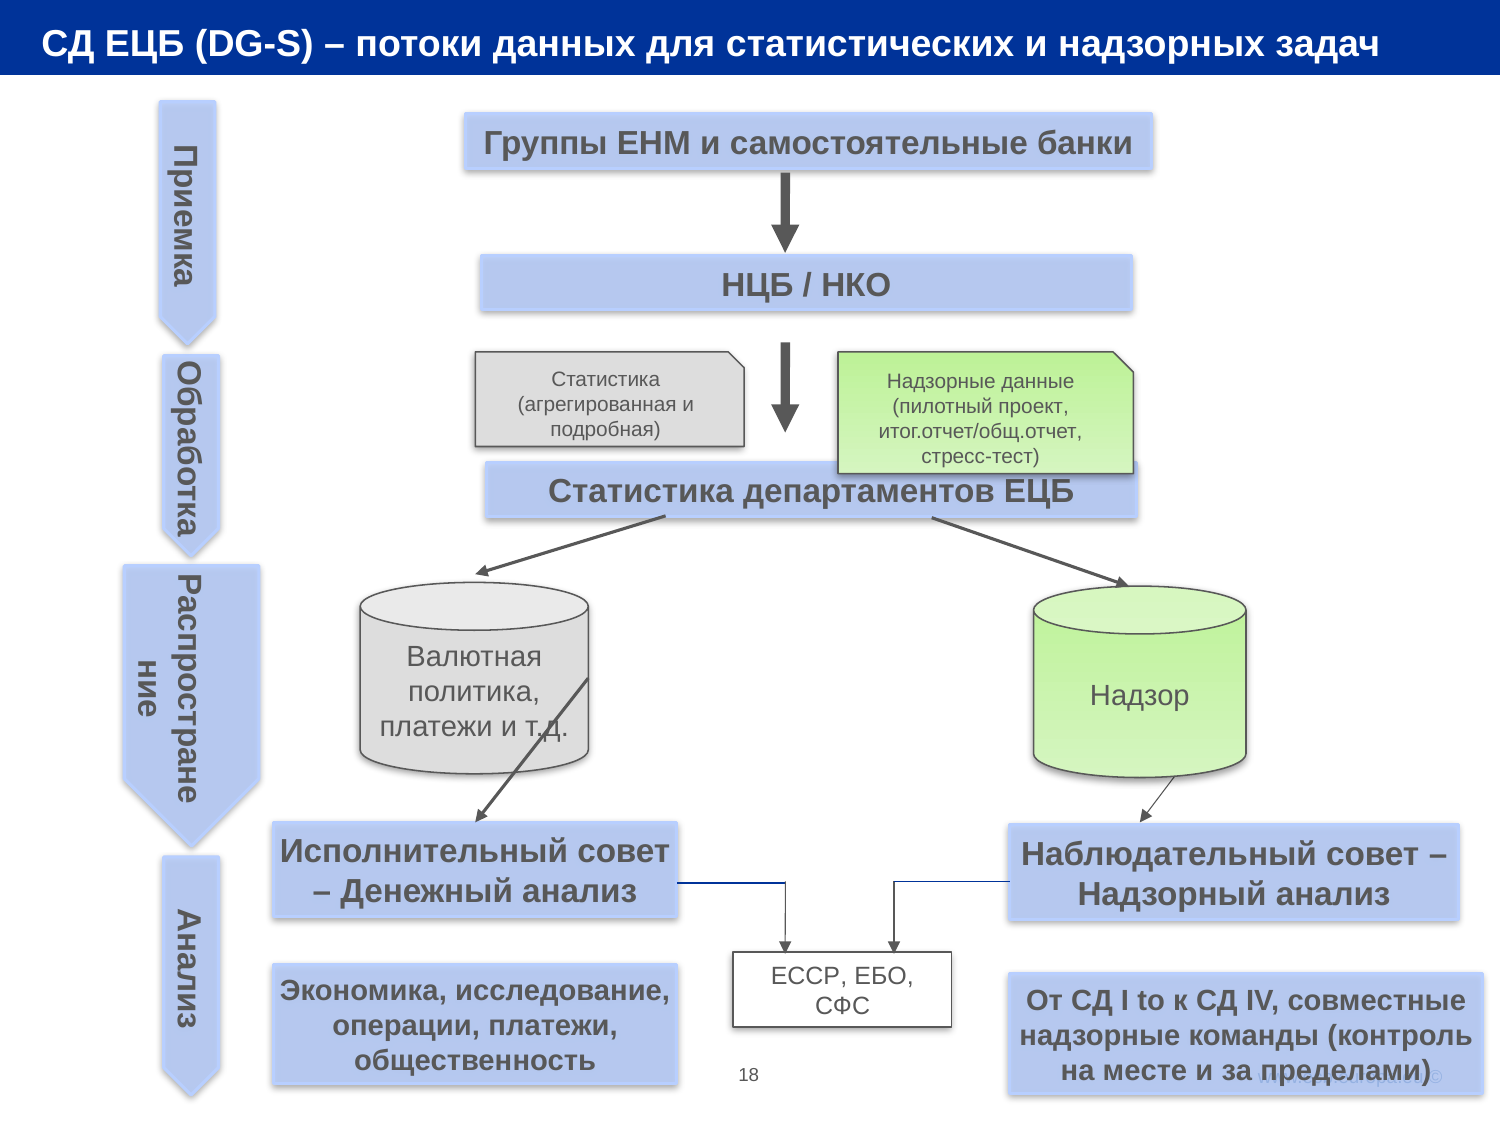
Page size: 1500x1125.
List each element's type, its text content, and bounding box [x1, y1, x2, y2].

text_box От СД I to к СД IV, совместные надзорные команды (контроль на месте и за пределами) [1009, 973, 1483, 1094]
slide_number 18 [714, 1062, 783, 1102]
text_box Статистика (агрегированная и подробная) [474, 351, 745, 448]
text_box Обработка [162, 354, 220, 557]
text_box Экономика, исследование, операции, платежи, общественность [273, 963, 678, 1084]
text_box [474, 515, 666, 575]
title СД ЕЦБ (DG-S) – потоки данных для статистических и надзорных задач [41, 7, 1500, 138]
text_box Надзорные данные (пилотный проект, итог.отчет/общ.отчет, стресс-тест) [837, 351, 1135, 475]
text_box Валютная политика, платежи и т.д. [359, 581, 590, 775]
text_box Статистика департаментов ЕЦБ [486, 461, 1137, 518]
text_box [931, 517, 1130, 587]
text_box Надзор [1032, 585, 1247, 779]
text_box Наблюдательный совет – Надзорный анализ [1009, 824, 1459, 920]
text_box Приемка [159, 100, 216, 345]
text_box Анализ [162, 856, 220, 1096]
text_box Исполнительный совет – Денежный анализ [273, 822, 678, 918]
text_box Группы ЕНМ и самостоятельные банки [465, 113, 1152, 169]
text_box ЕССР, EБО, СФС [732, 951, 952, 1028]
text_box НЦБ / НКО [481, 255, 1132, 311]
text_box Распространение [123, 565, 260, 847]
